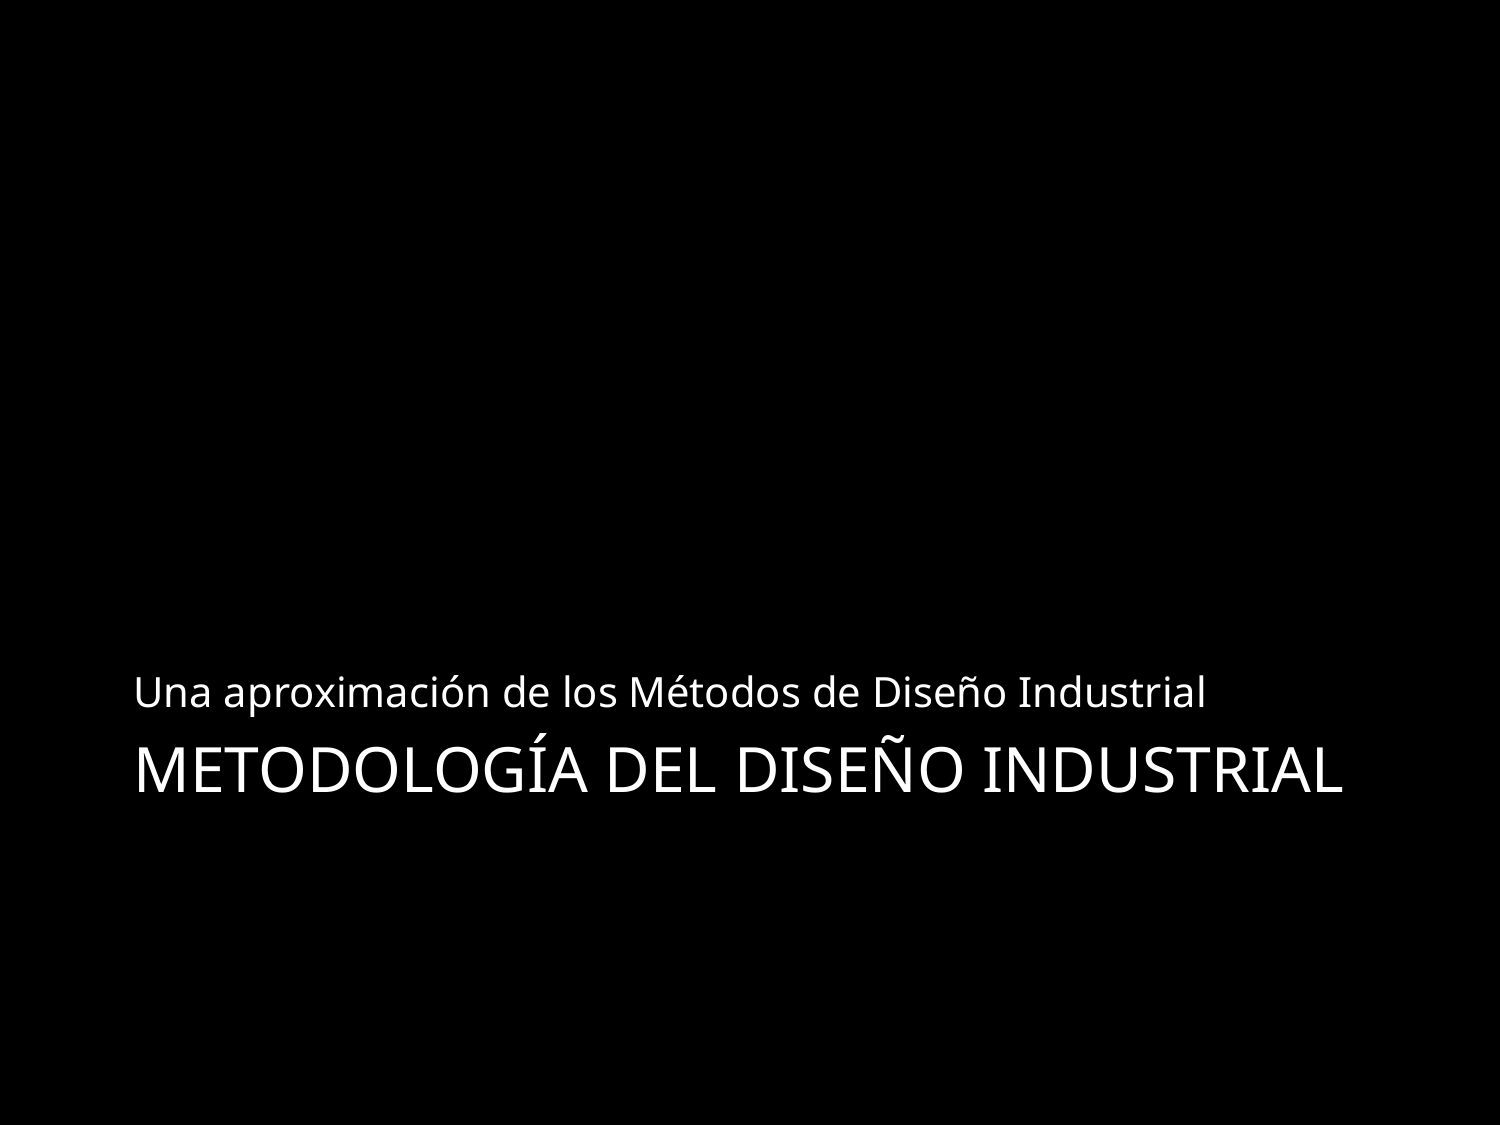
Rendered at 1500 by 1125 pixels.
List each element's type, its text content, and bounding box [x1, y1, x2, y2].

list Una aproximación de los Métodos de Diseño Industrial [118, 476, 1394, 723]
title Metodología DEL DISEÑO INDUSTRIAL [118, 723, 1394, 947]
